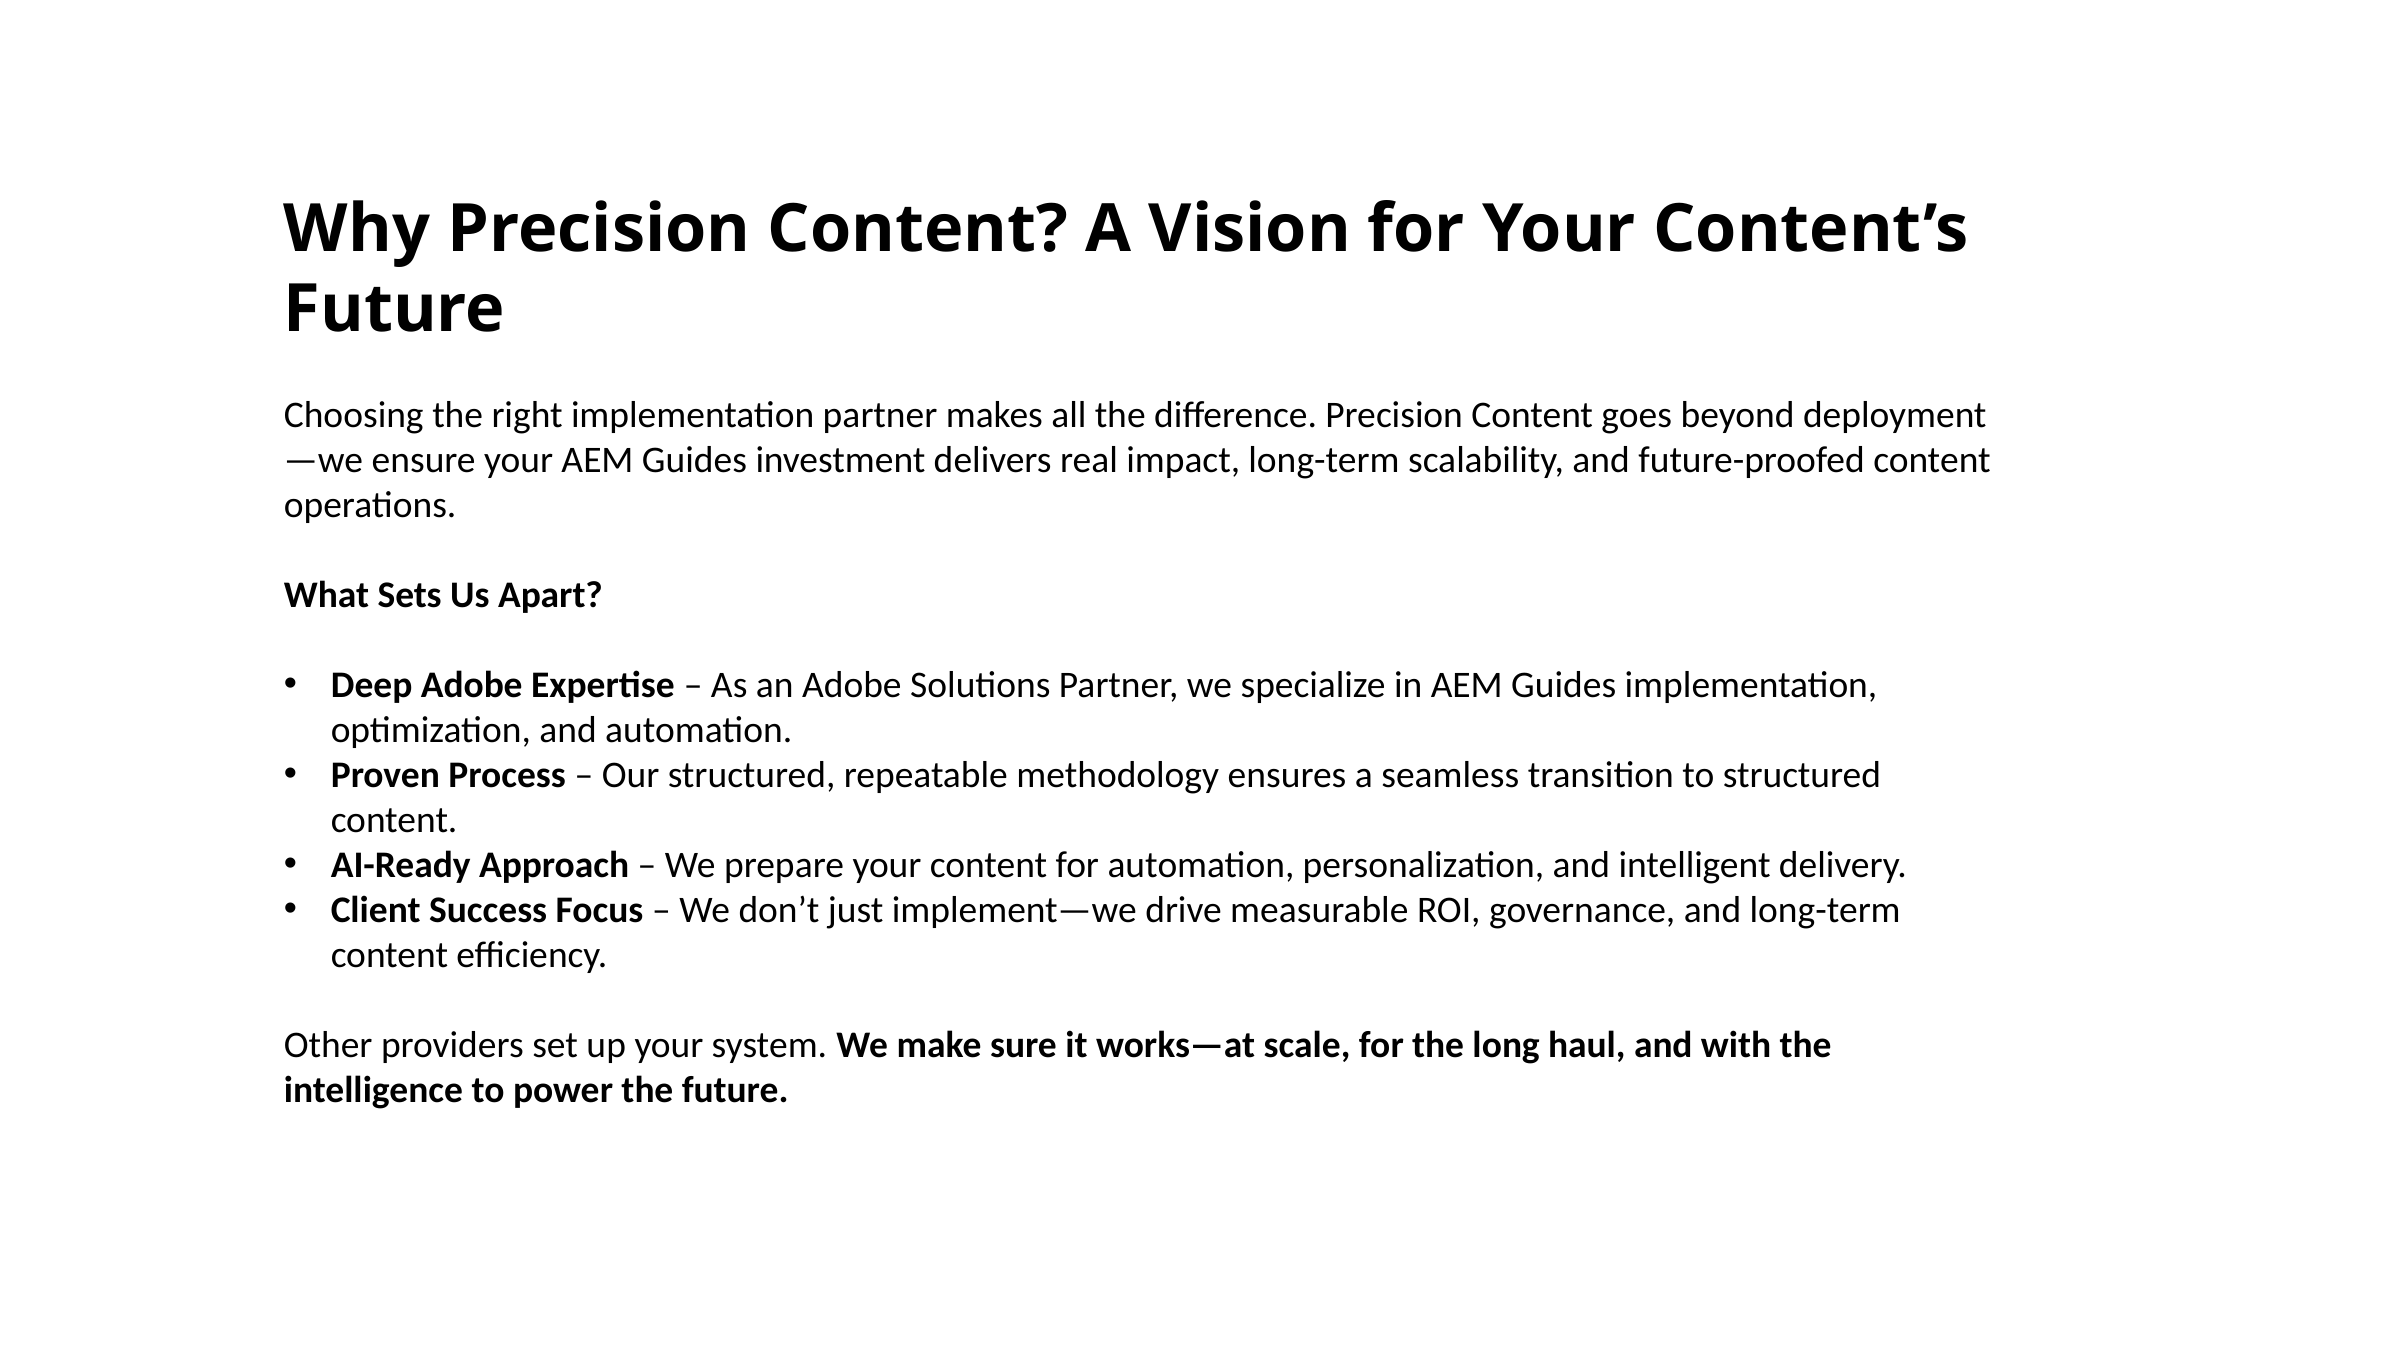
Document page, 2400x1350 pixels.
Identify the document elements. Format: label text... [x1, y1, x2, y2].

text_box Why Precision Content? A Vision for Your Content’s Future Choosing the right implementation partner makes all the difference. Precision Content goes beyond deployment—we ensure your AEM Guides investment delivers real impact, long-term scalability, and future-proofed content operations. What Sets Us Apart? Deep Adobe Expertise – As an Adobe Solutions Partner, we specialize in AEM Guides implementation, optimization, and automation. Proven Process – Our structured, repeatable methodology ensures a seamless transition to structured content. AI-Ready Approach – We prepare your content for automation, personalization, and intelligent delivery. Client Success Focus – We don’t just implement—we drive measurable ROI, governance, and long-term content efficiency. Other providers set up your system. We make sure it works—at scale, for the long haul, and with the intelligence to power the future. [269, 177, 2015, 1118]
